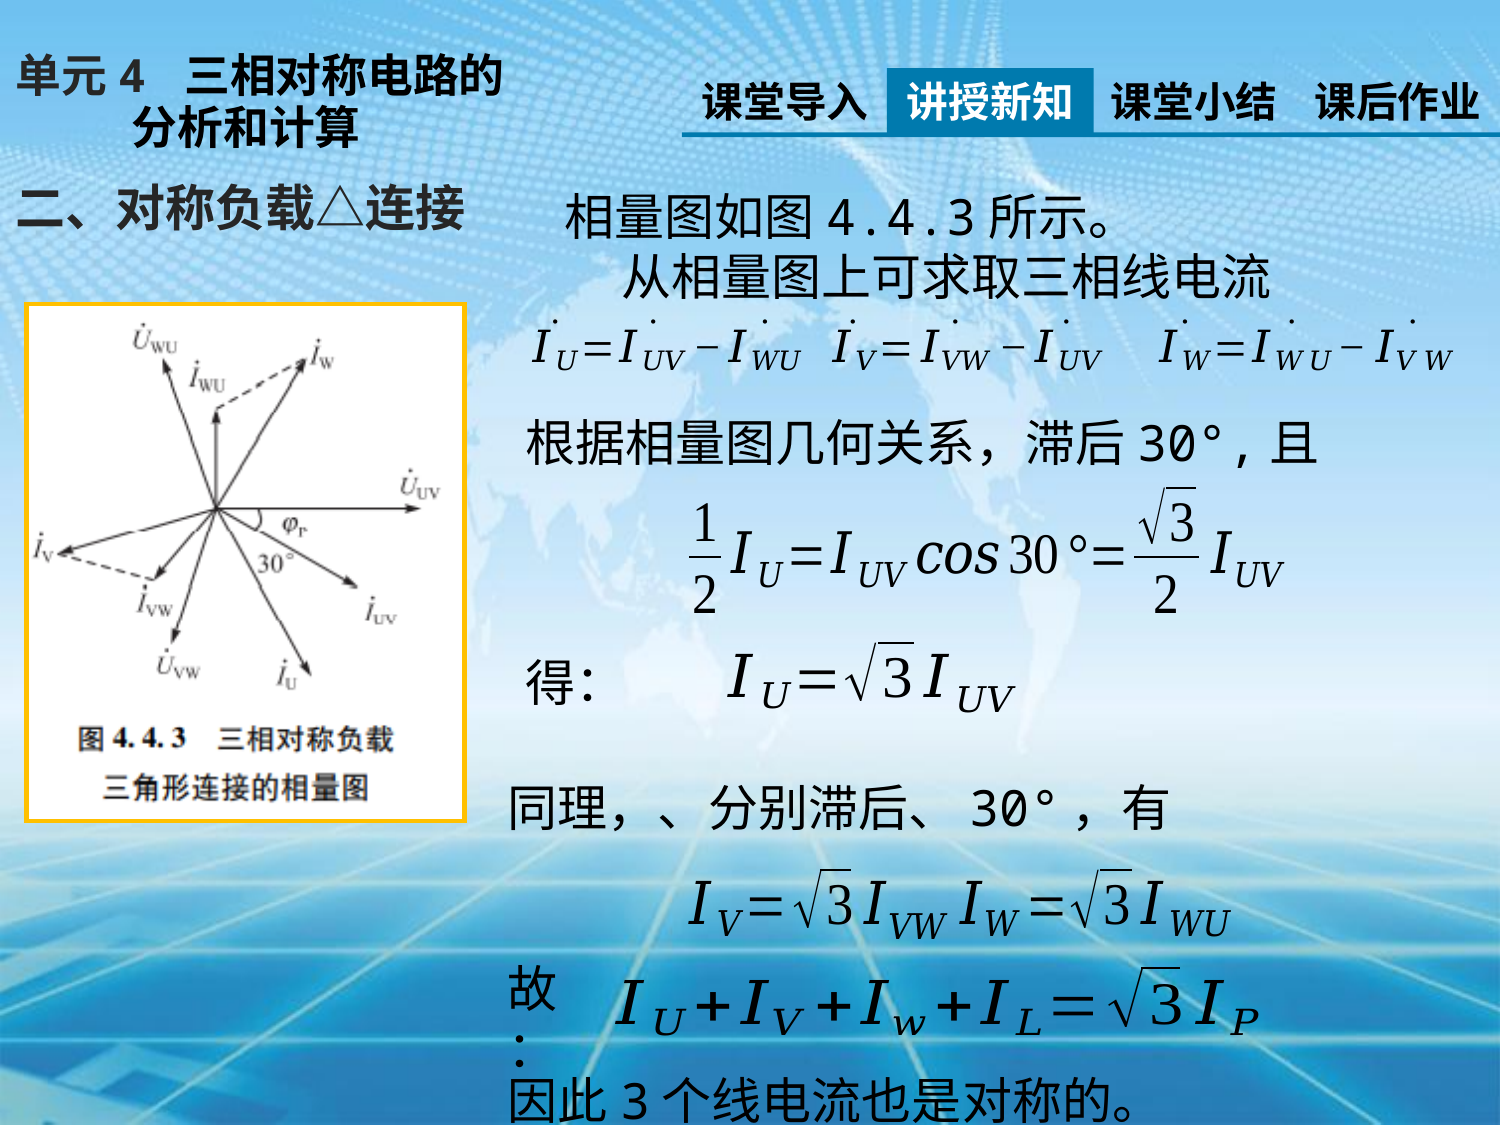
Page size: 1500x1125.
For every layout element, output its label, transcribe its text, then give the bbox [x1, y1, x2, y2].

text_box 二、对称负载△连接 [0, 174, 1467, 239]
text_box 相量图如图4.4.3所示。 从相量图上可求取三相线电流 [549, 178, 1467, 313]
text_box 故： [493, 949, 613, 1061]
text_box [1, 41, 1500, 162]
text_box 因此3个线电流也是对称的。 [493, 1061, 1244, 1125]
picture [0, 0, 1500, 1125]
